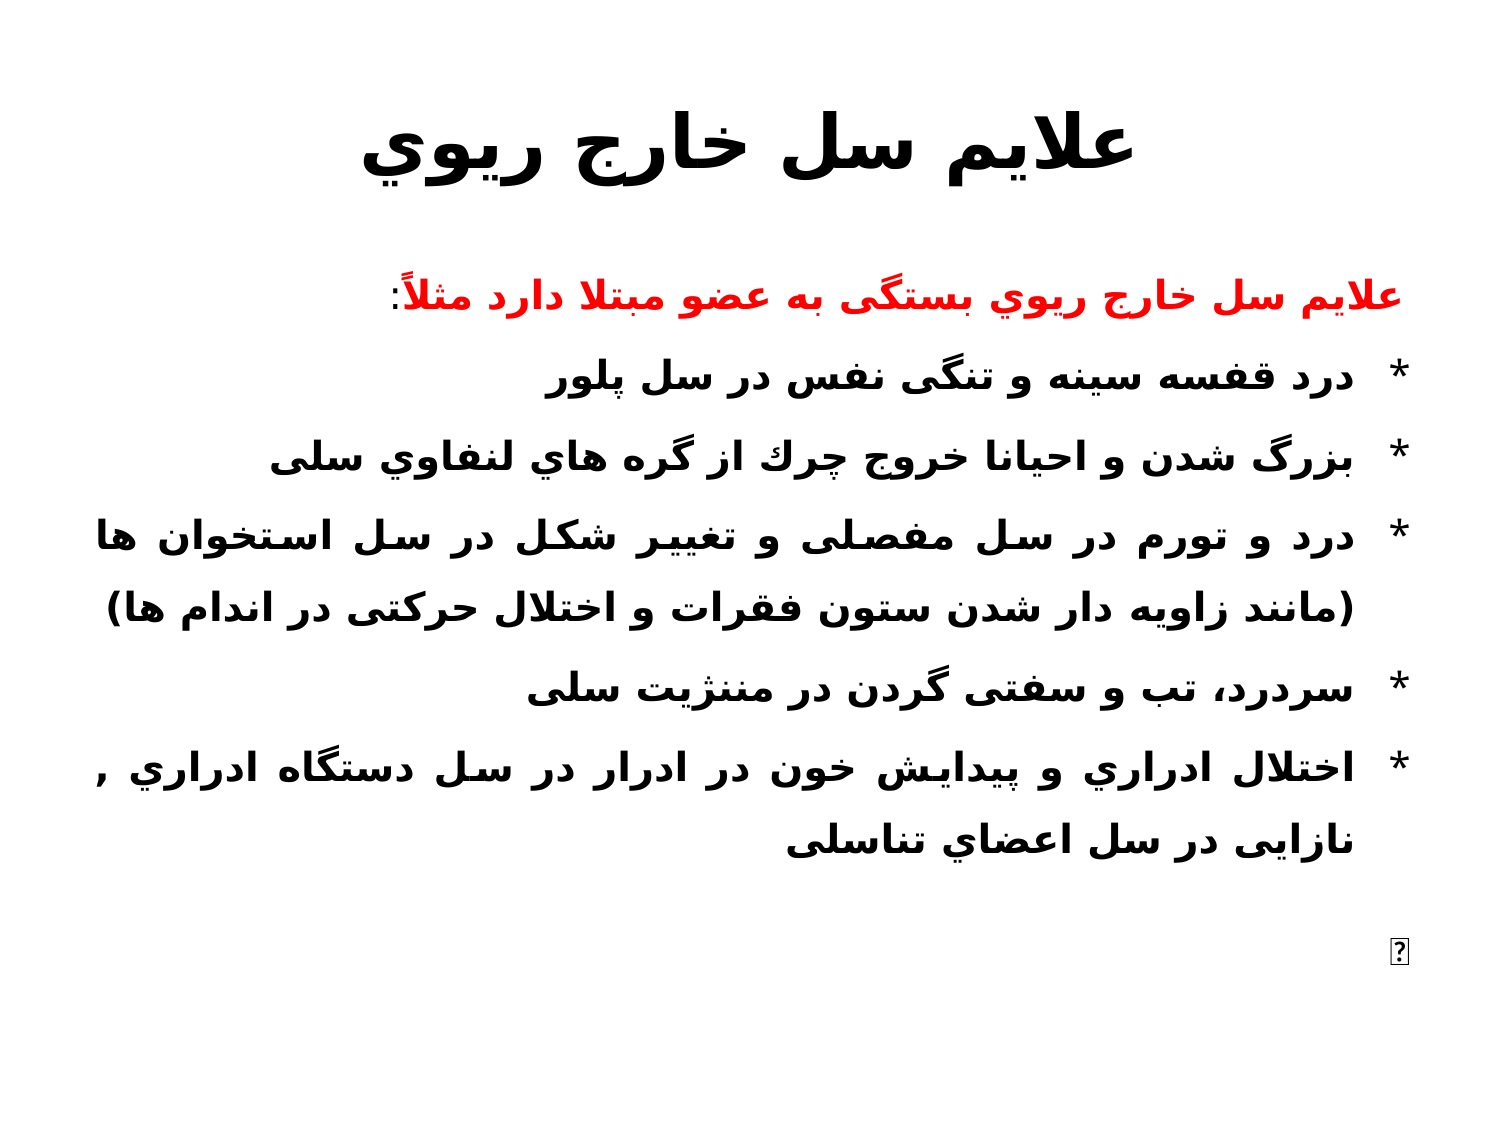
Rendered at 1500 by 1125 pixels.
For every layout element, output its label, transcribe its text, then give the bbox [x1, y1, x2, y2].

title علایم سل خارج ریوي [75, 45, 1425, 233]
list علایم سل خارج ریوي بستگی به عضو مبتلا دارد مثلاً: درد قفسه سینه و تنگی نفس در سل پلور بزرگ شدن و احیانا خروج چرك از گره هاي لنفاوي سلی درد و تورم در سل مفصلی و تغییر شکل در سل استخوان ها (مانند زاویه دار شدن ستون فقرات و اختلال حرکتی در اندام ها) سردرد، تب و سفتی گردن در مننژیت سلی اختلال ادراري و پیدایش خون در ادرار در سل دستگاه ادراري , نازایی در سل اعضاي تناسلی  [75, 262, 1425, 1005]
